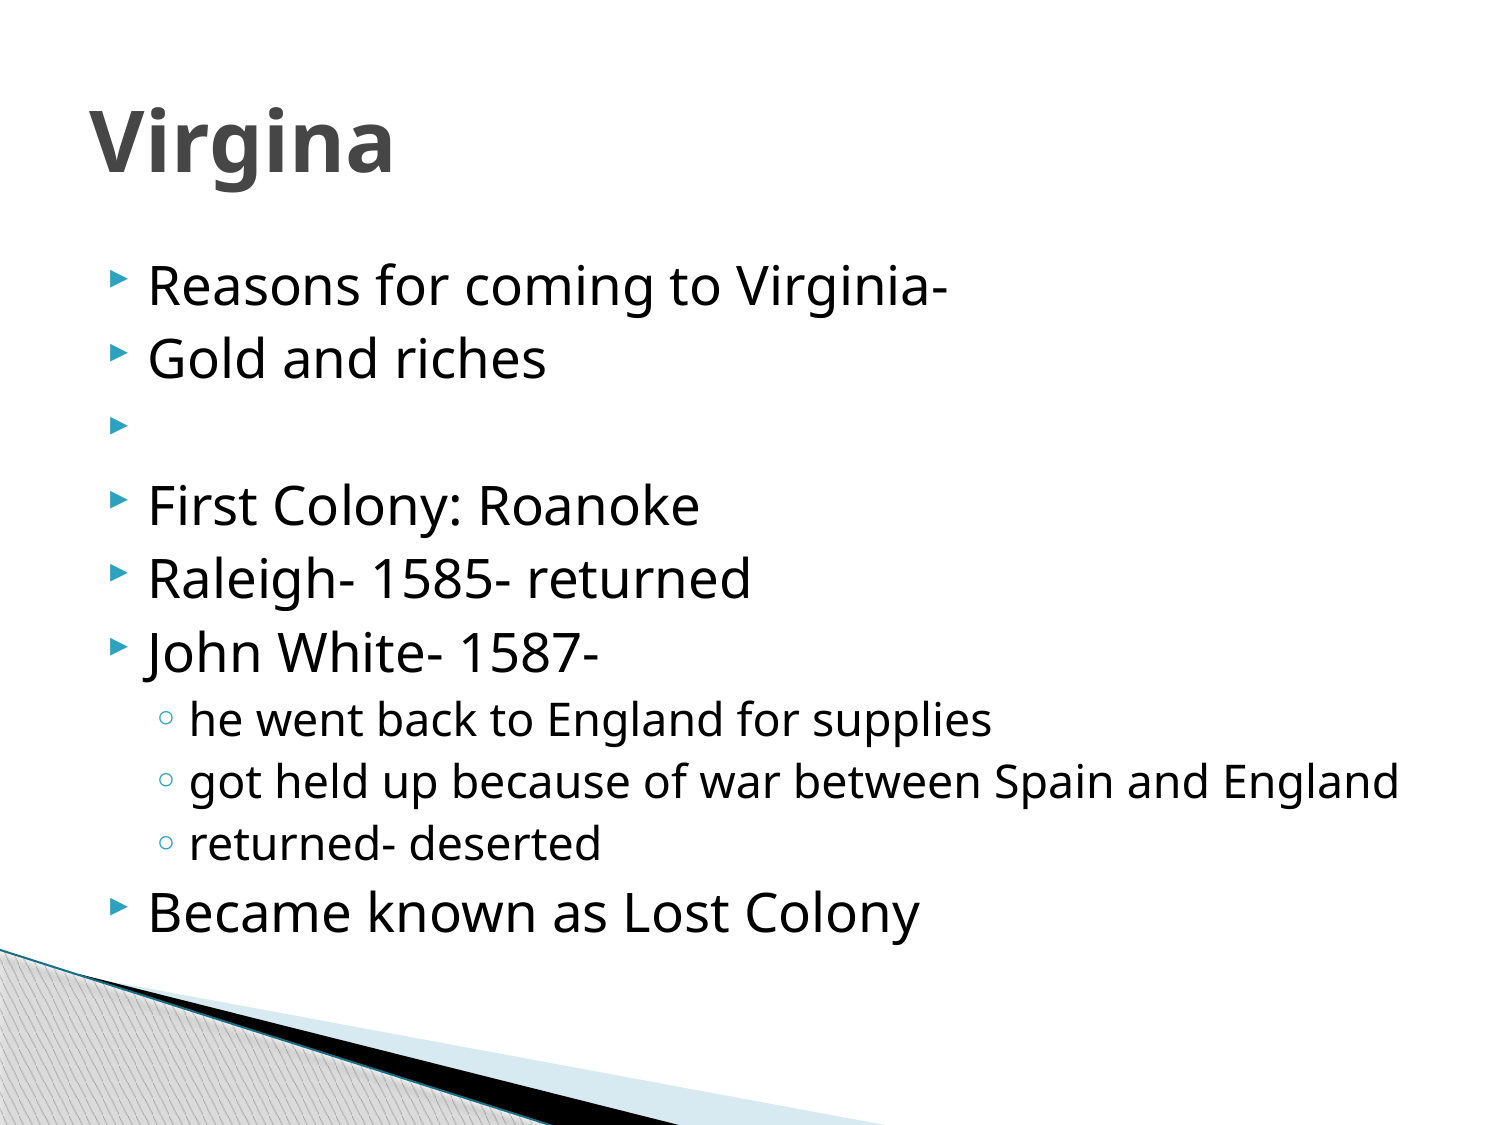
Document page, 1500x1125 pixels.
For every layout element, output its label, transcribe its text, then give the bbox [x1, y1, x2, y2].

list Reasons for coming to Virginia- Gold and riches First Colony: Roanoke Raleigh- 1585- returned John White- 1587- he went back to England for supplies got held up because of war between Spain and England returned- deserted Became known as Lost Colony [75, 243, 1425, 986]
title Virgina [75, 45, 1425, 233]
